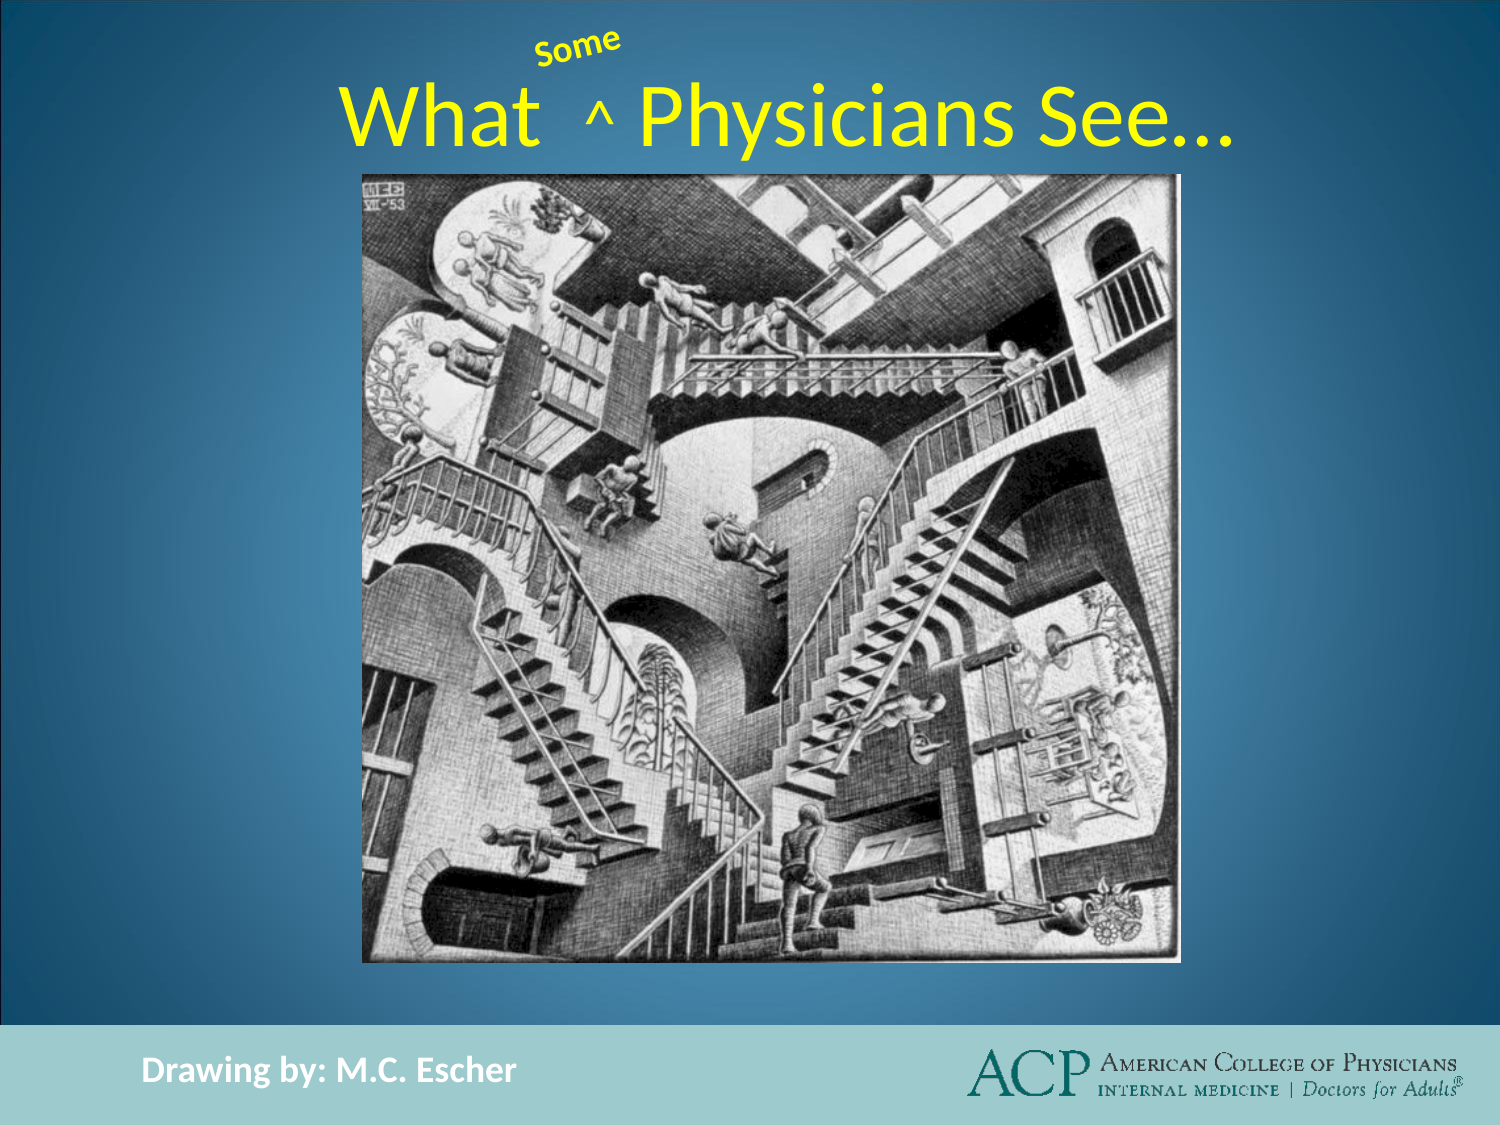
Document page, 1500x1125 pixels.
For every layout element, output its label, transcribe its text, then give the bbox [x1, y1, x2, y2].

text_box Drawing by: M.C. Escher [126, 1037, 533, 1098]
title What ^ Physicians See… [237, 37, 1337, 182]
text_box Some [512, 0, 642, 87]
picture [967, 1049, 1463, 1099]
picture [0, 0, 1500, 1025]
